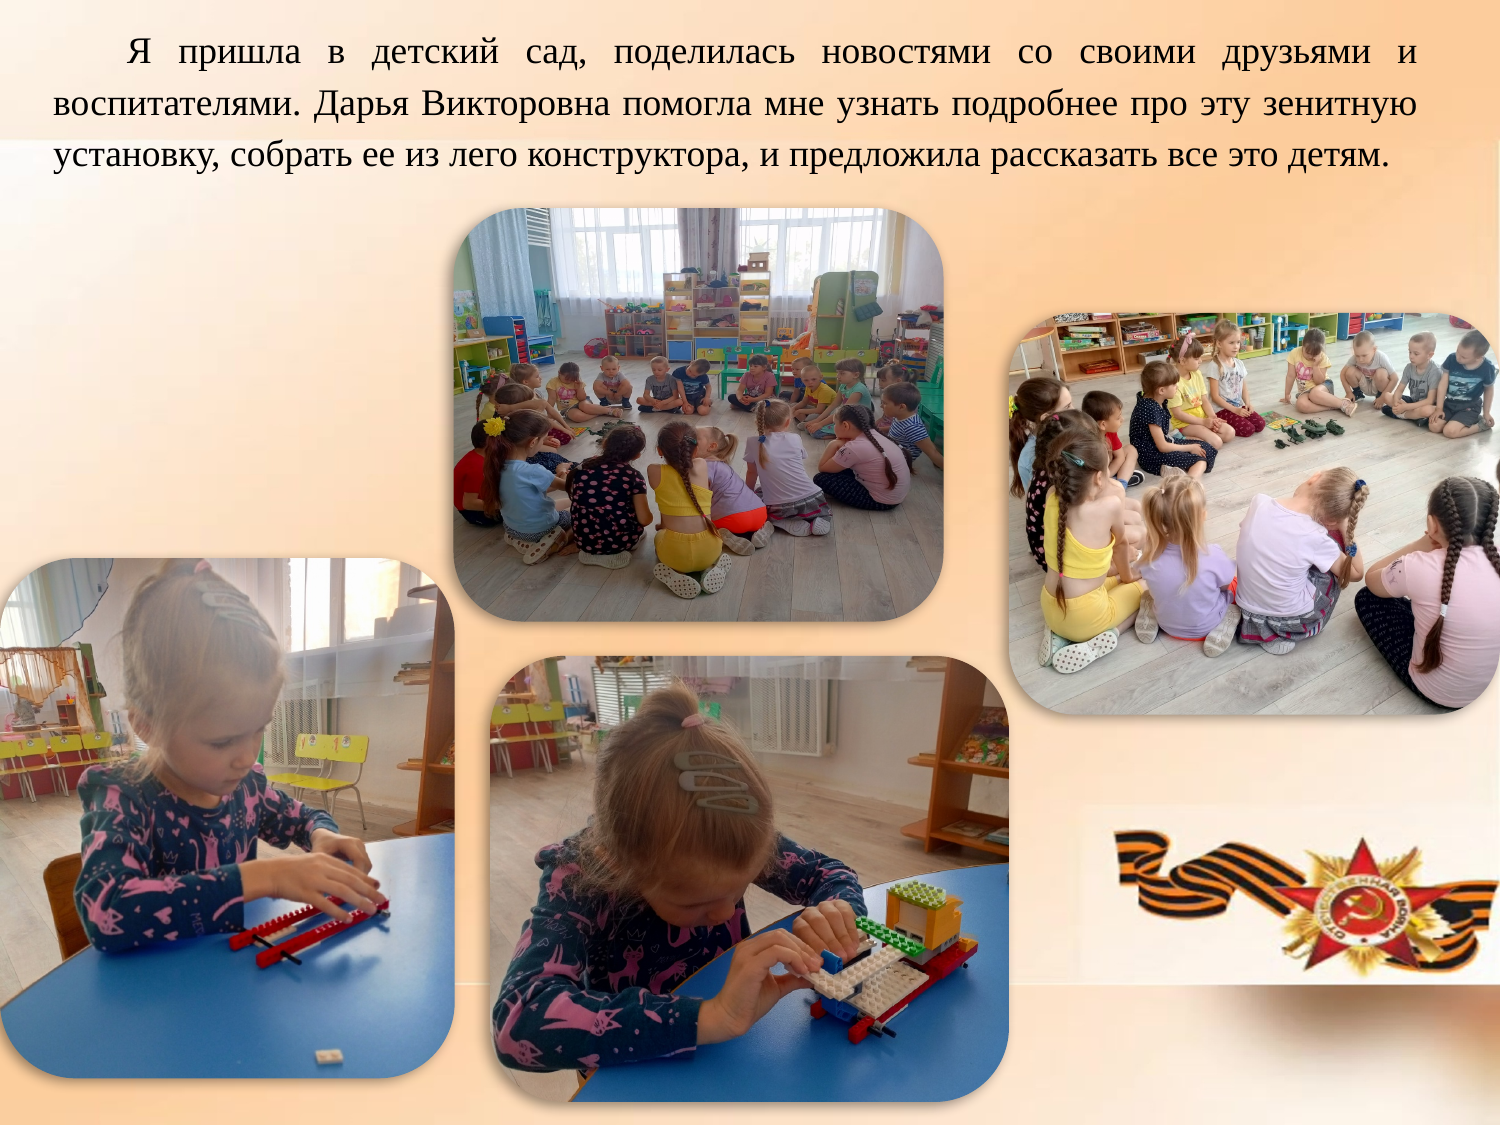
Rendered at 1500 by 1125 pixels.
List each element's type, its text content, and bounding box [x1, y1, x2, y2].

text_box Я пришла в детский сад, поделилась новостями со своими друзьями и воспитателями. Дарья Викторовна помогла мне узнать подробнее про эту зенитную установку, собрать ее из лего конструктора, и предложила рассказать все это детям. [38, 11, 1434, 182]
picture [0, 0, 1500, 1125]
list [0, 557, 455, 1079]
